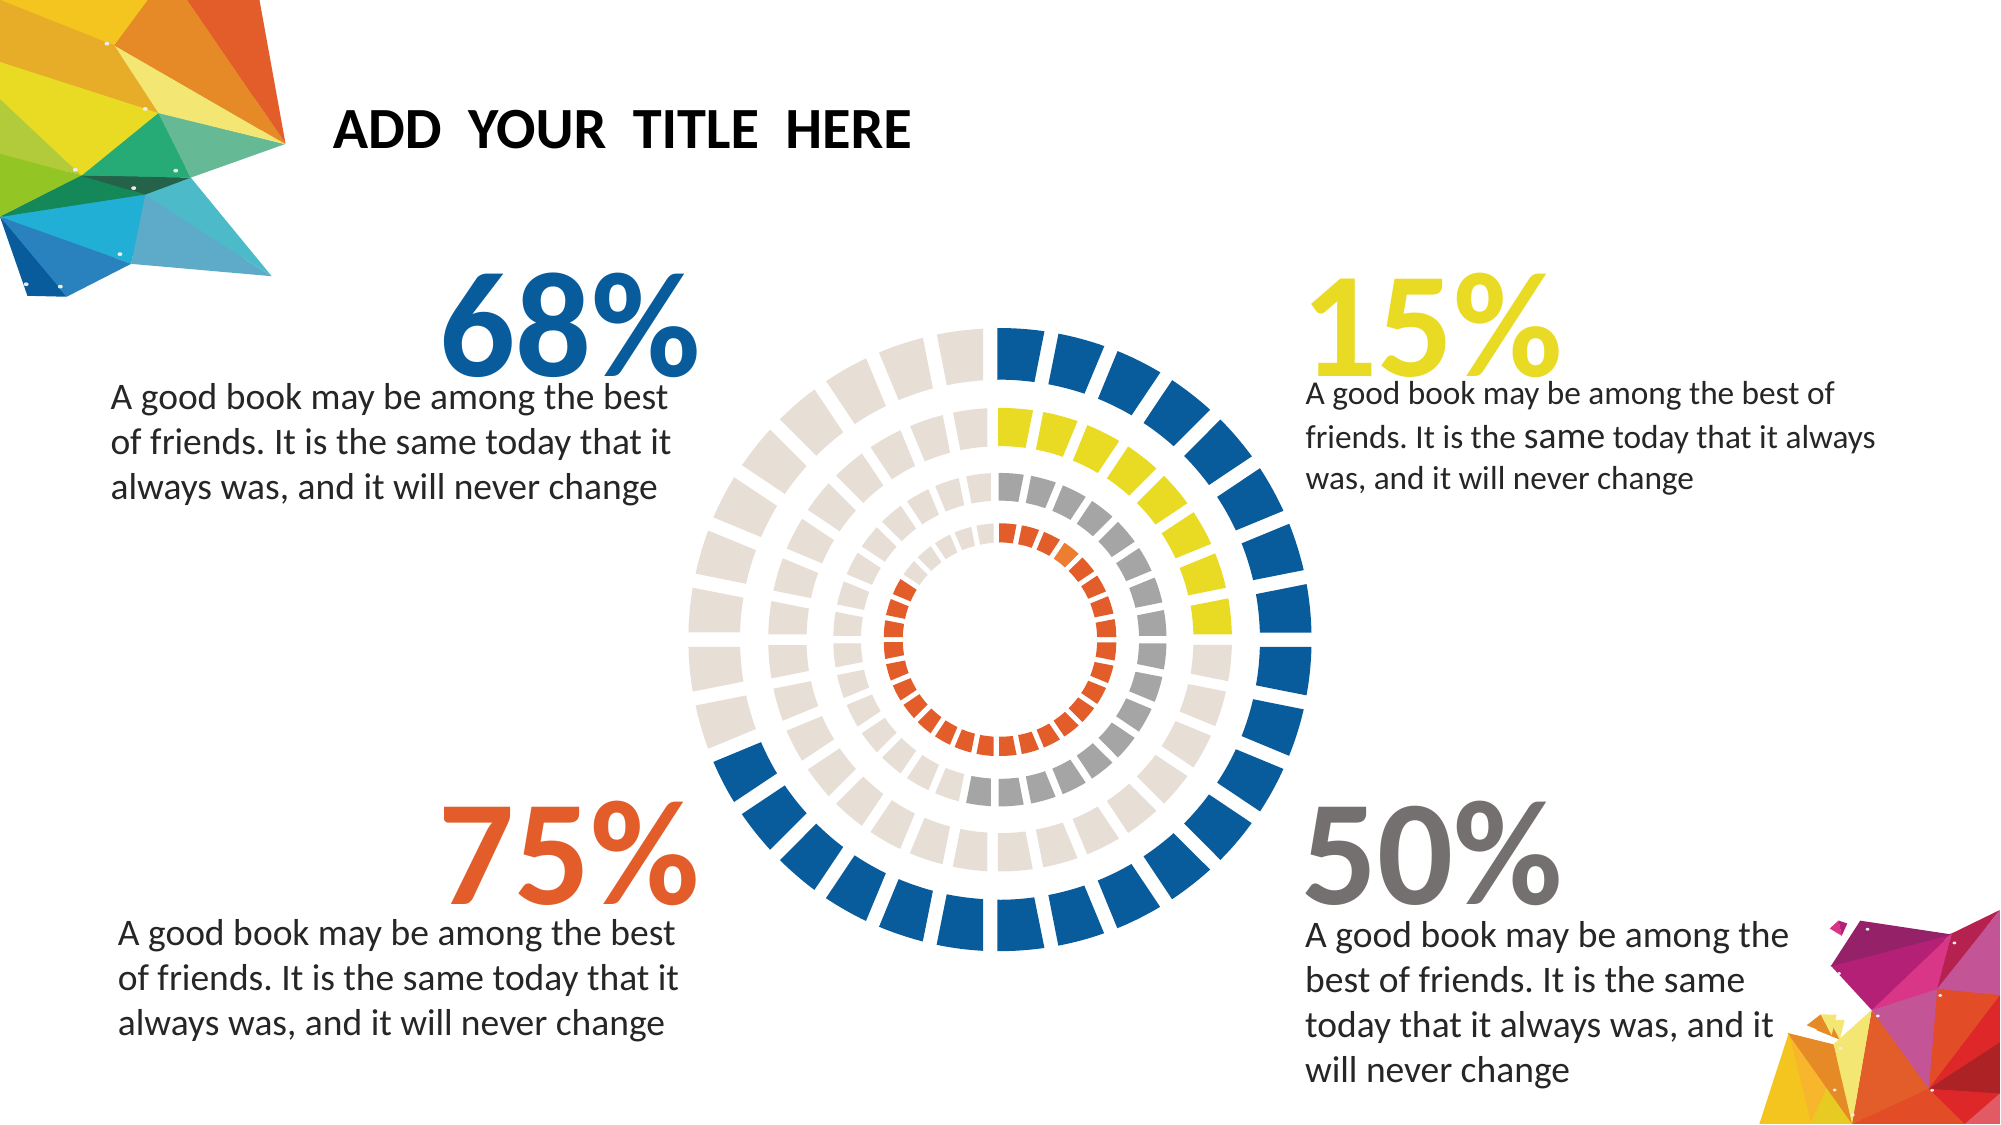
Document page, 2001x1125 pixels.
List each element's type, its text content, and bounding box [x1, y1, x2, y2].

text_box A good book may be among the best of friends. It is the same today that it always was, and it will never change [103, 900, 730, 1051]
text_box 15% [1194, 219, 1670, 414]
text_box A good book may be among the best of friends. It is the same today that it always was, and it will never change [1290, 902, 1767, 1098]
text_box A good book may be among the best of friends. It is the same today that it always was, and it will never change [1316, 363, 1918, 504]
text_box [0, 5, 292, 292]
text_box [1772, 896, 1987, 1125]
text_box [688, 327, 1312, 952]
text_box 50% [1316, 747, 1670, 902]
text_box A good book may be among the best of friends. It is the same today that it always was, and it will never change [95, 364, 683, 515]
text_box 68% [332, 219, 809, 364]
text_box 75% [331, 747, 683, 900]
text_box ADD YOUR TITLE HERE [297, 83, 1024, 168]
